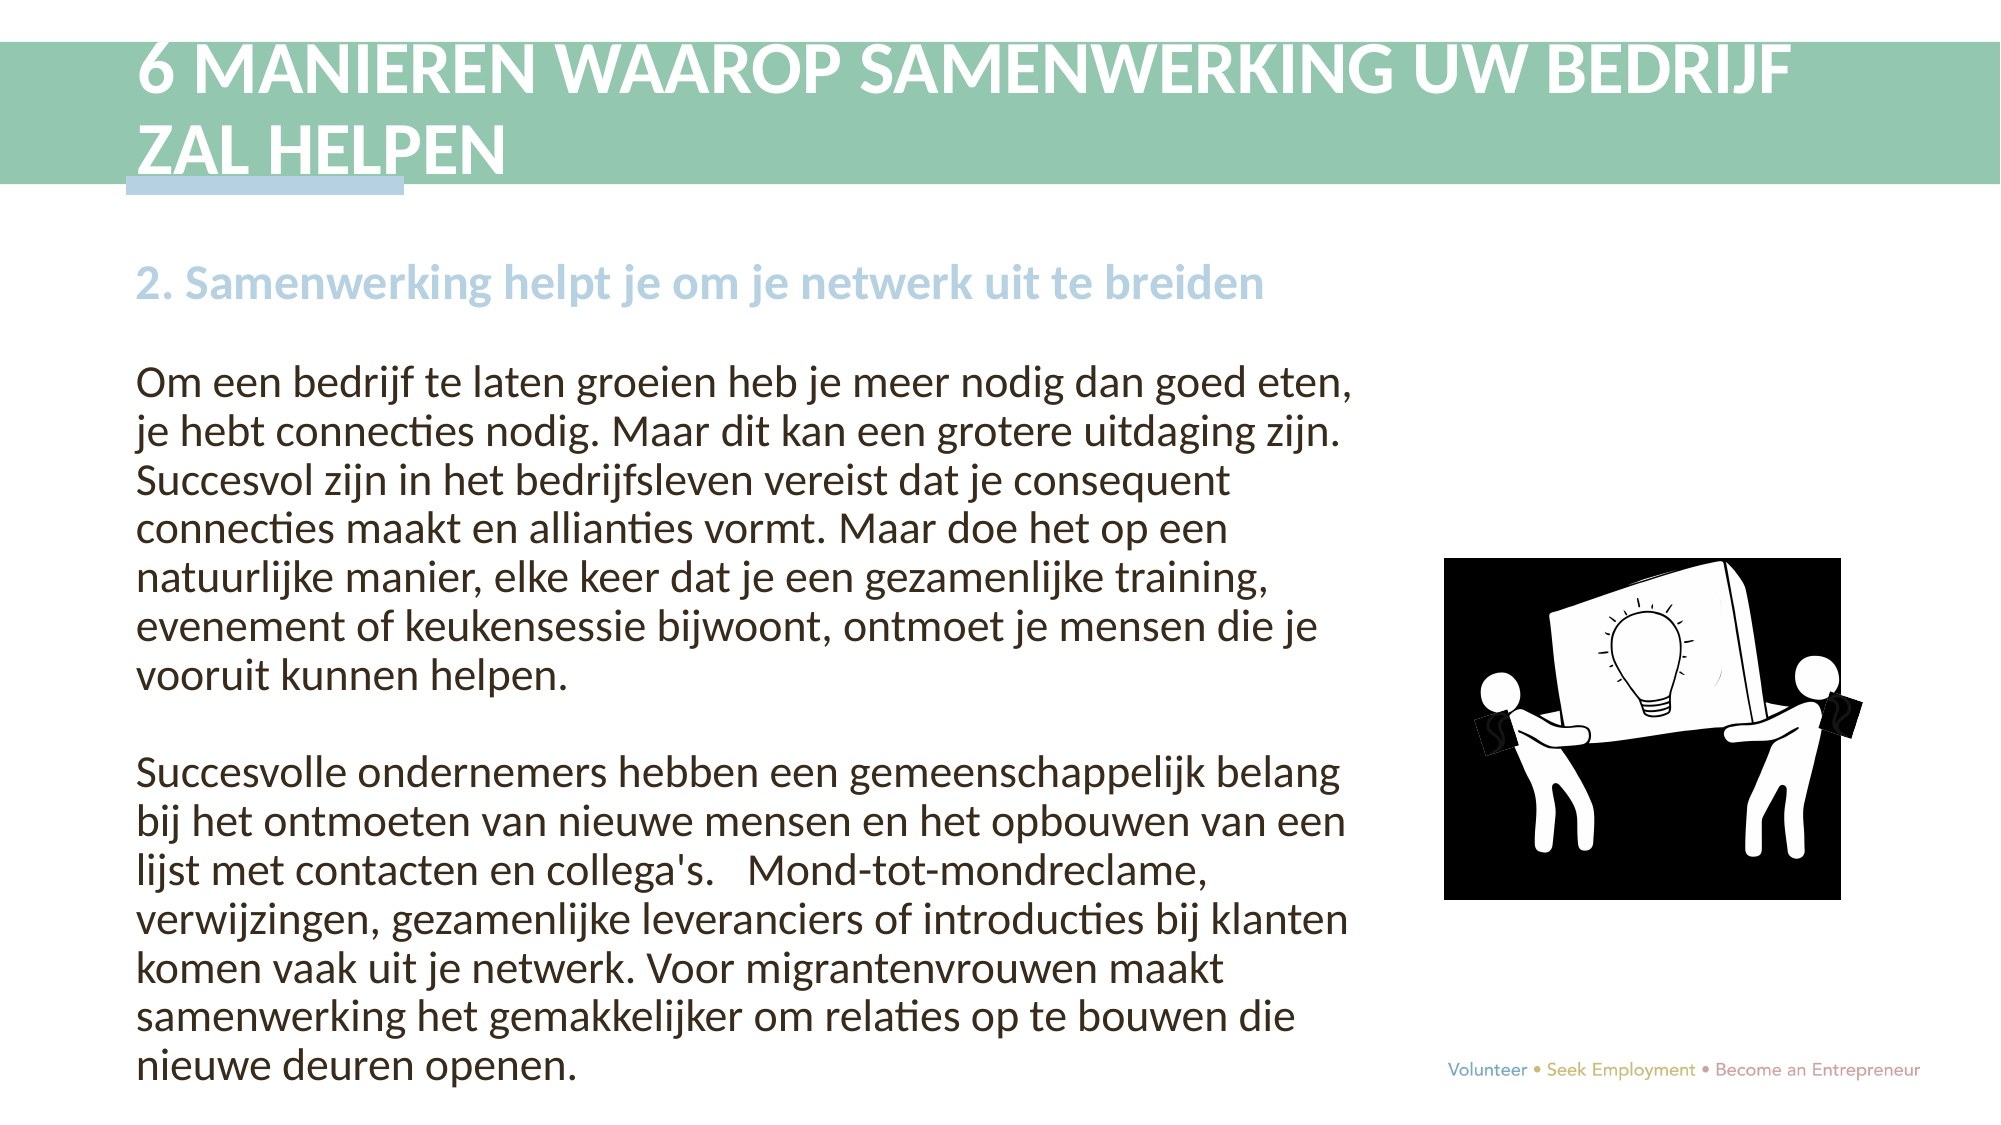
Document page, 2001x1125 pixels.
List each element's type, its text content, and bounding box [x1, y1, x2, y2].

picture [1858, 701, 1862, 716]
list 2. Samenwerking helpt je om je netwerk uit te breiden Om een bedrijf te laten groeien heb je meer nodig dan goed eten, je hebt connecties nodig. Maar dit kan een grotere uitdaging zijn. Succesvol zijn in het bedrijfsleven vereist dat je consequent connecties maakt en allianties vormt. Maar doe het op een natuurlijke manier, elke keer dat je een gezamenlijke training, evenement of keukensessie bijwoont, ontmoet je mensen die je vooruit kunnen helpen. Succesvolle ondernemers hebben een gemeenschappelijk belang bij het ontmoeten van nieuwe mensen en het opbouwen van een lijst met contacten en collega's. Mond-tot-mondreclame, verwijzingen, gezamenlijke leveranciers of introducties bij klanten komen vaak uit je netwerk. Voor migrantenvrouwen maakt samenwerking het gemakkelijker om relaties op te bouwen die nieuwe deuren openen. [121, 253, 1389, 1020]
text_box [1444, 558, 1858, 900]
list 6 MANIEREN WAAROP SAMENWERKING UW BEDRIJF ZAL HELPEN [123, 51, 1913, 170]
picture [1418, 1046, 1971, 1103]
